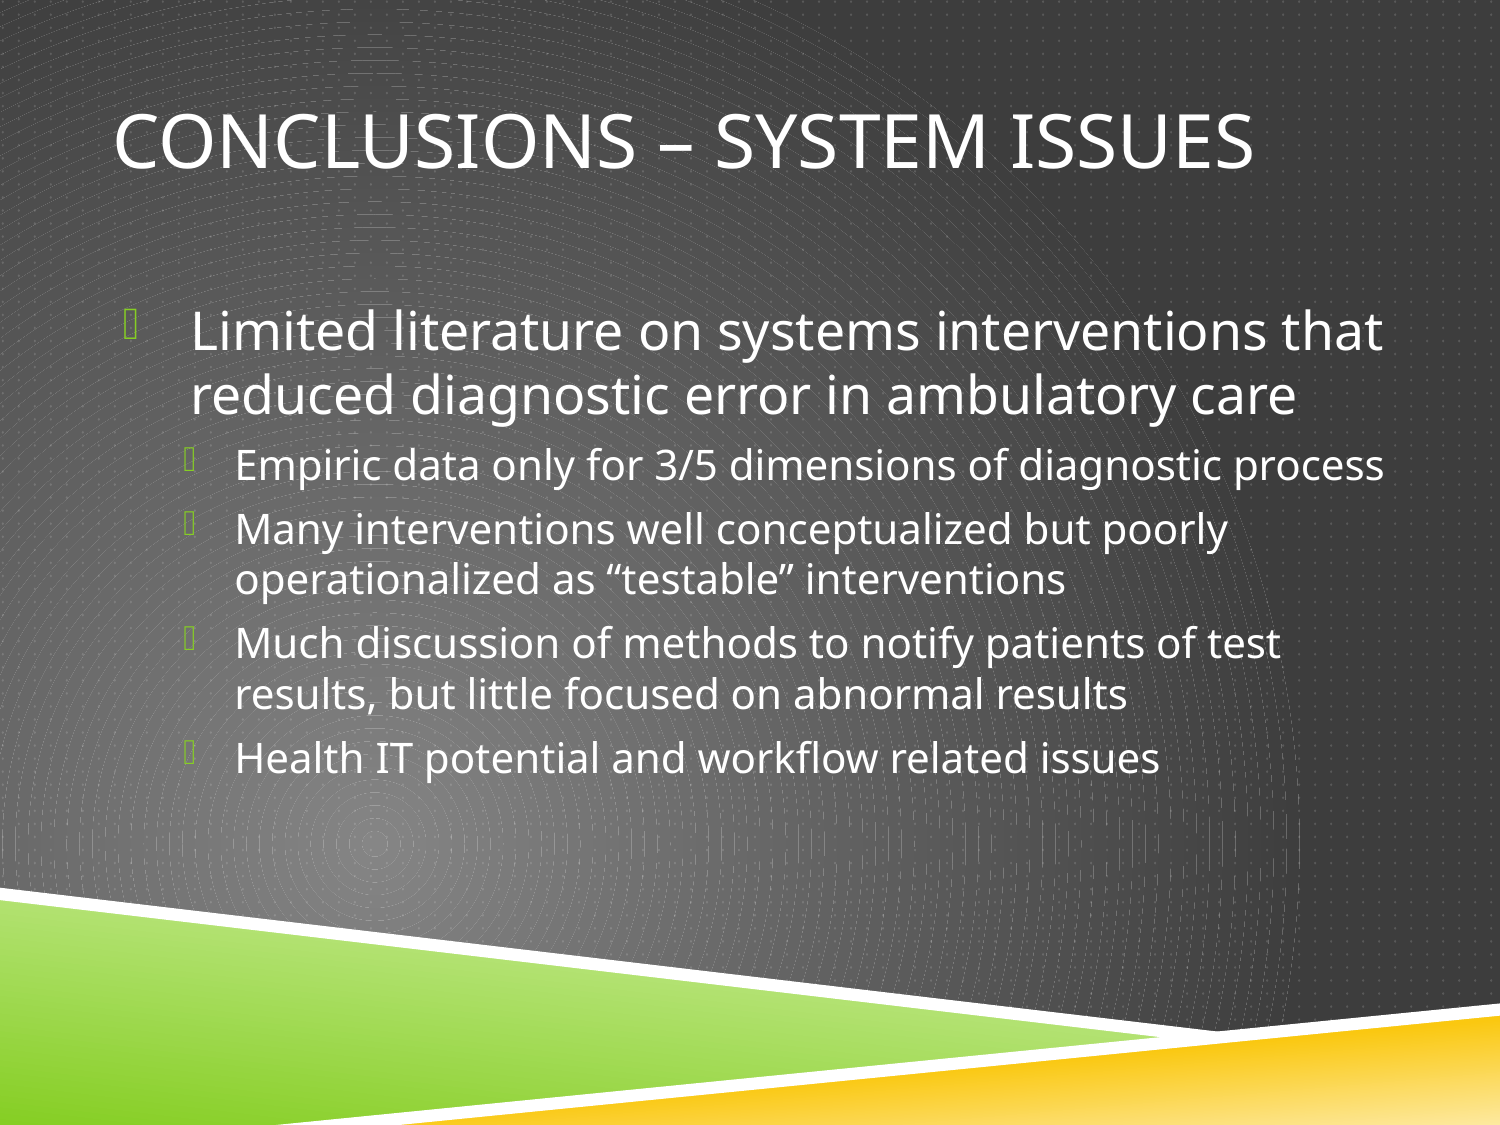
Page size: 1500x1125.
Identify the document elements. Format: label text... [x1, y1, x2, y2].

list Limited literature on systems interventions that reduced diagnostic error in ambulatory care Empiric data only for 3/5 dimensions of diagnostic process Many interventions well conceptualized but poorly operationalized as “testable” interventions Much discussion of methods to notify patients of test results, but little focused on abnormal results Health IT potential and workflow related issues [112, 224, 1388, 876]
title CONCLUSIONS – SYSTEM ISSUES [112, 45, 1388, 224]
